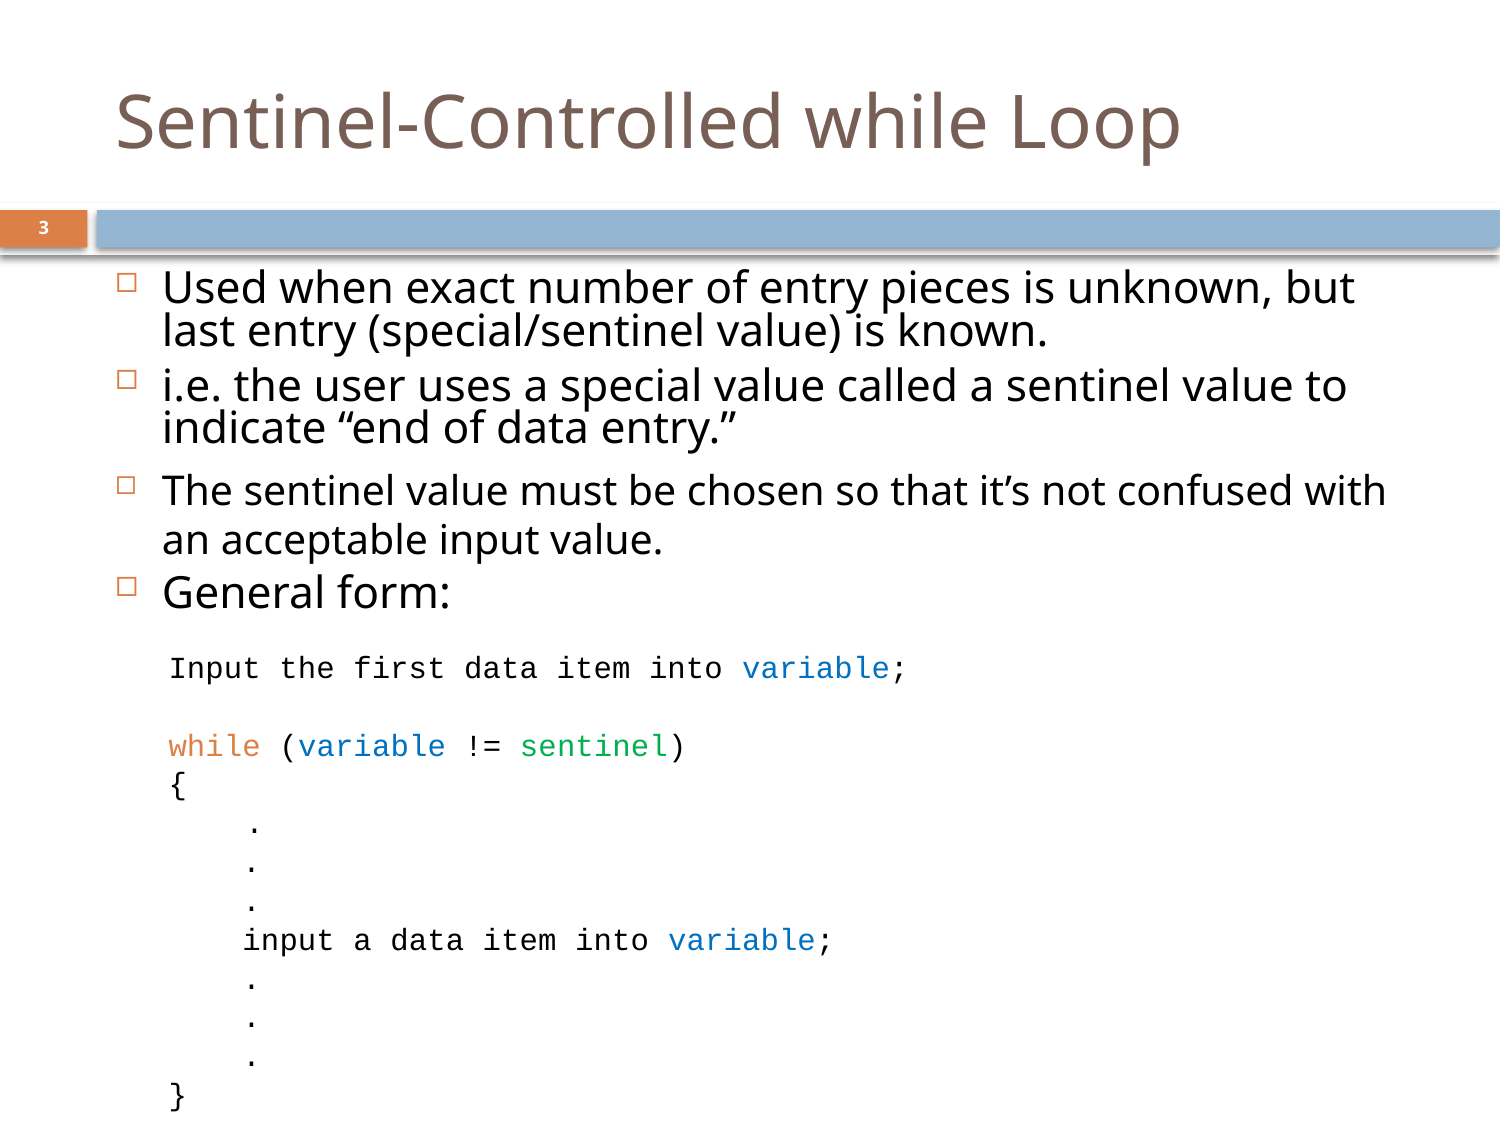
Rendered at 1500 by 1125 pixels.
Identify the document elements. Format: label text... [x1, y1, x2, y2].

title Sentinel-Controlled while Loop [100, 37, 1438, 200]
list Used when exact number of entry pieces is unknown, but last entry (special/sentinel value) is known. i.e. the user uses a special value called a sentinel value to indicate “end of data entry.” The sentinel value must be chosen so that it’s not confused with an acceptable input value. General form: Input the first data item into variable; while (variable != sentinel) { . . . input a data item into variable; . . . } [100, 262, 1438, 1125]
slide_number 3 [0, 208, 88, 249]
